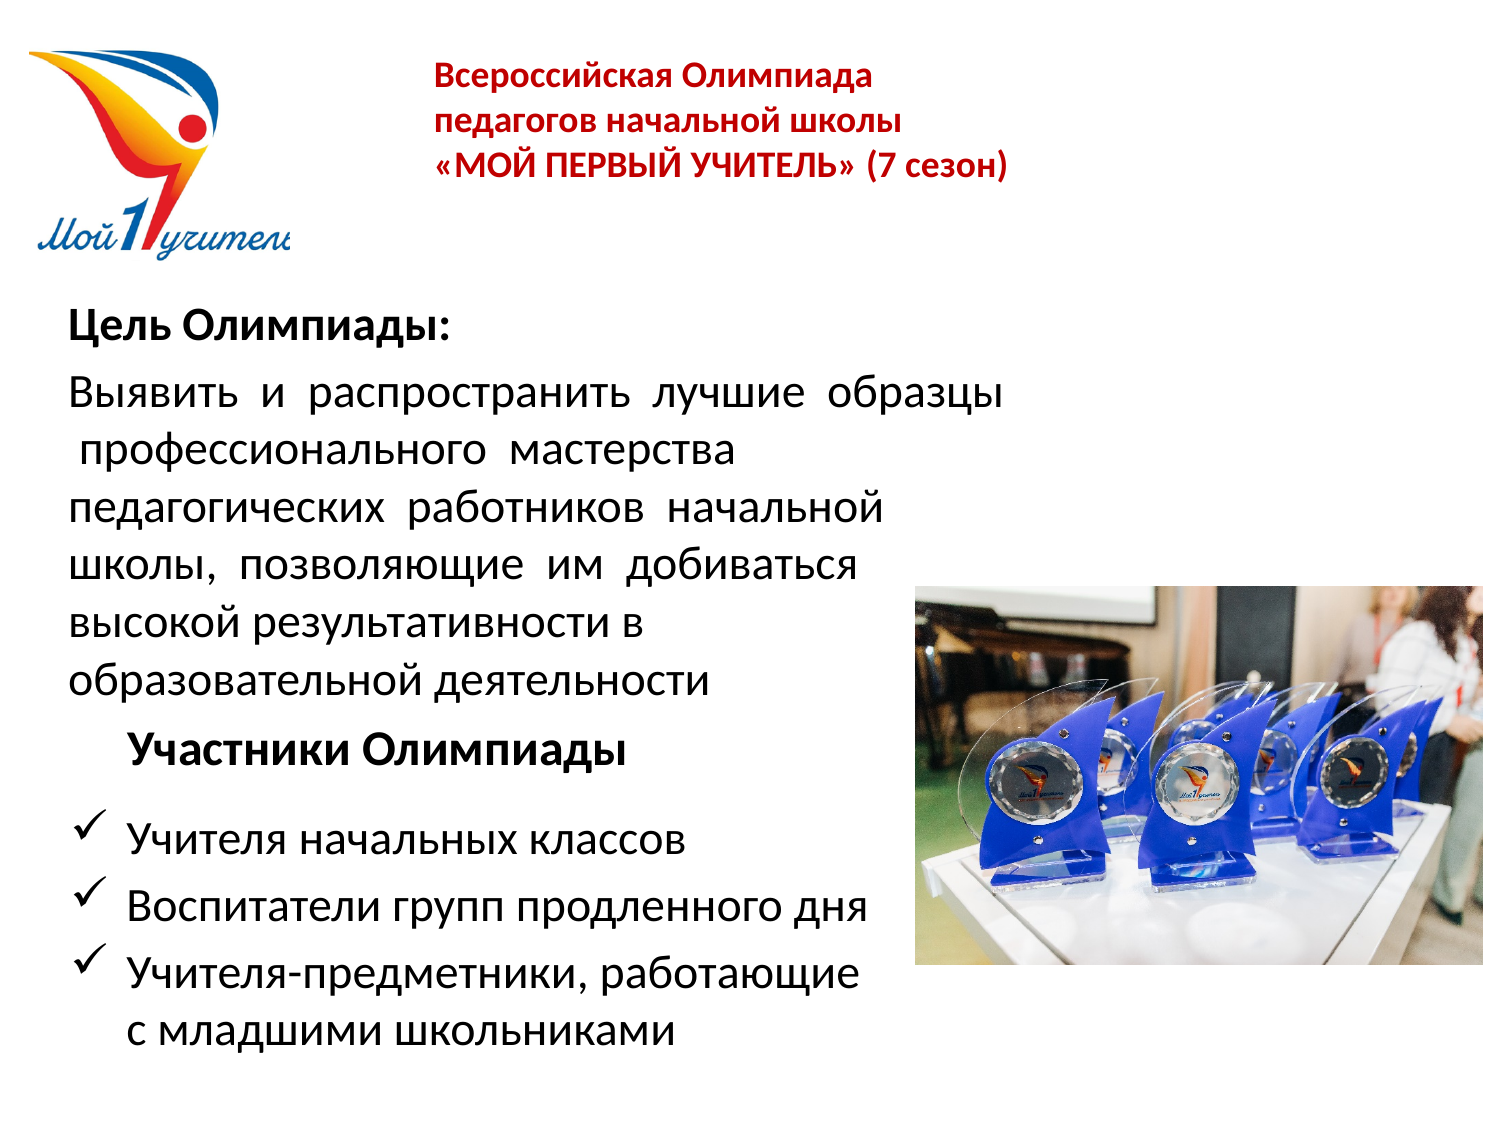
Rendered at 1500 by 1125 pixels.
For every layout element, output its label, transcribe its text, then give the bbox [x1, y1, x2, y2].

picture [29, 0, 290, 261]
title Участники Олимпиады [29, 692, 727, 799]
text_box Всероссийская Олимпиада педагогов начальной школы «МОЙ ПЕРВЫЙ УЧИТЕЛЬ» (7 сезон) [419, 42, 1306, 238]
picture [915, 585, 1483, 965]
text_box Цель Олимпиады: Выявить и распространить лучшие образцы профессионального мастерства педагогических работников начальной школы, позволяющие им добиваться высокой результативности в образовательной деятельности [53, 285, 1022, 625]
list Учителя начальных классов Воспитатели групп продленного дня Учителя-предметники, работающие с младшими школьниками [55, 798, 892, 1064]
